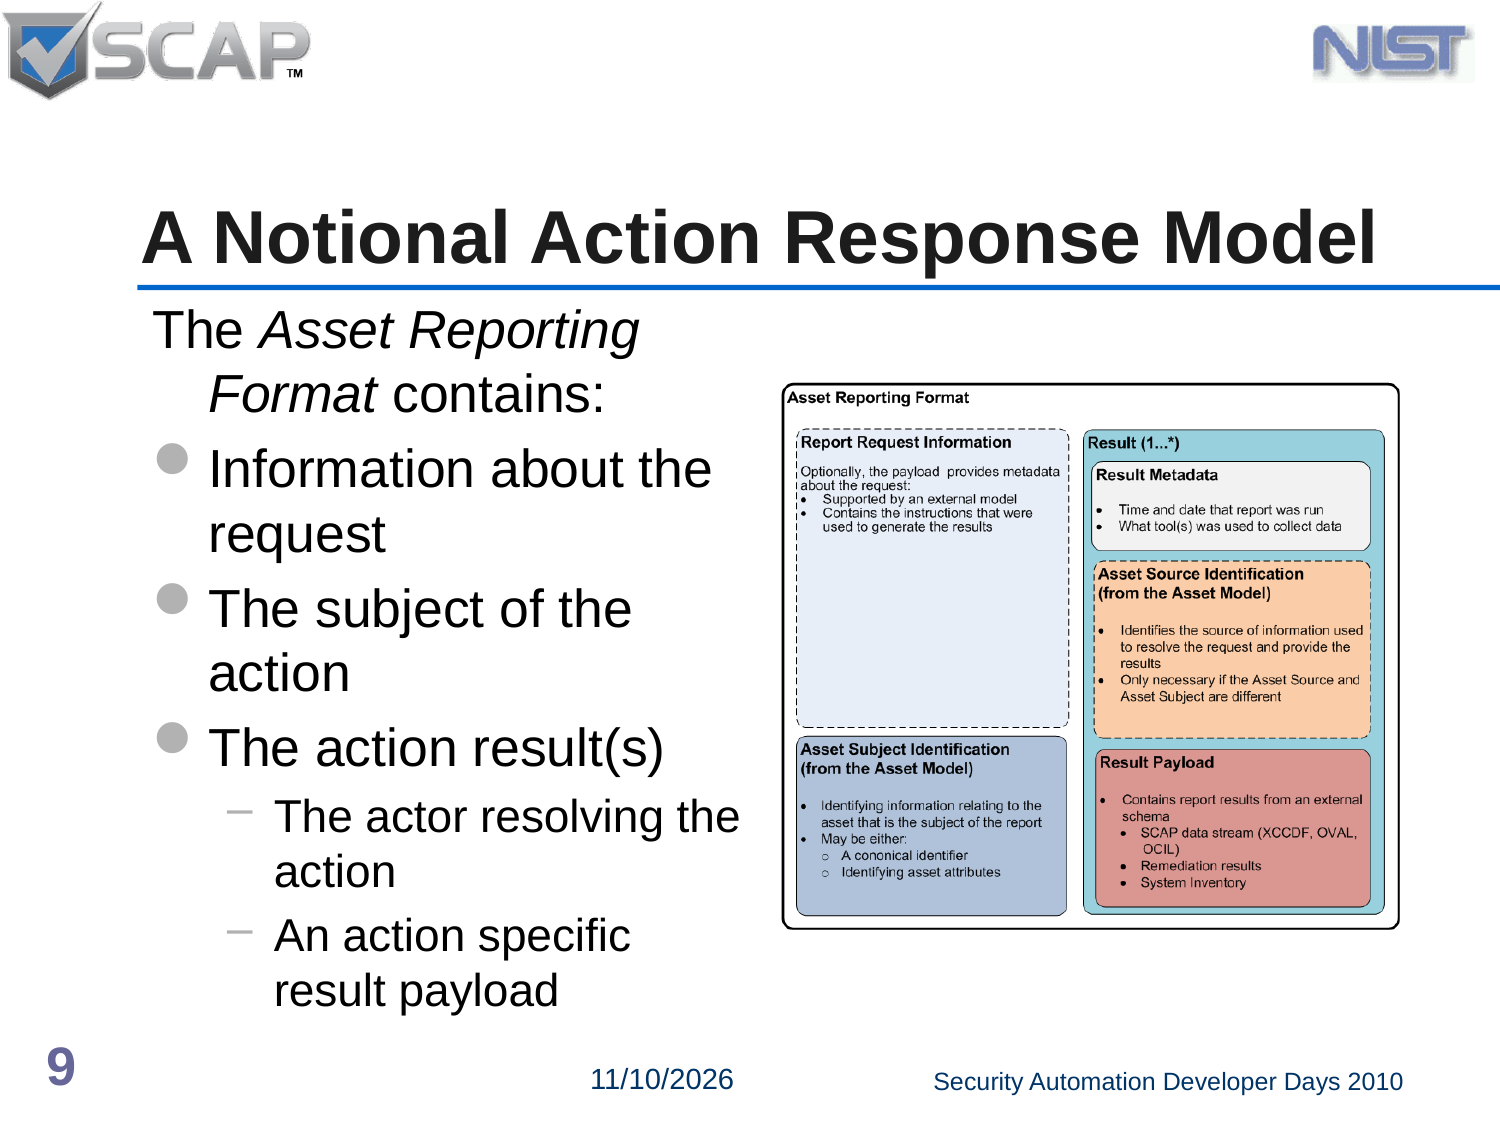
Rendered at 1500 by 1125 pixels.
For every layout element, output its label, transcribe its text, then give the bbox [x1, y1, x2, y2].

picture [1312, 24, 1475, 83]
title A Notional Action Response Model [124, 99, 1426, 288]
footer Security Automation Developer Days 2010 [912, 1024, 1426, 1104]
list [780, 382, 1400, 930]
slide_number 9 [13, 1023, 111, 1105]
picture [0, 0, 313, 103]
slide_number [399, 1024, 750, 1104]
list The Asset Reporting Format contains: Information about the request The subject of the action The action result(s) The actor resolving the action An action specific result payload [137, 287, 757, 1026]
